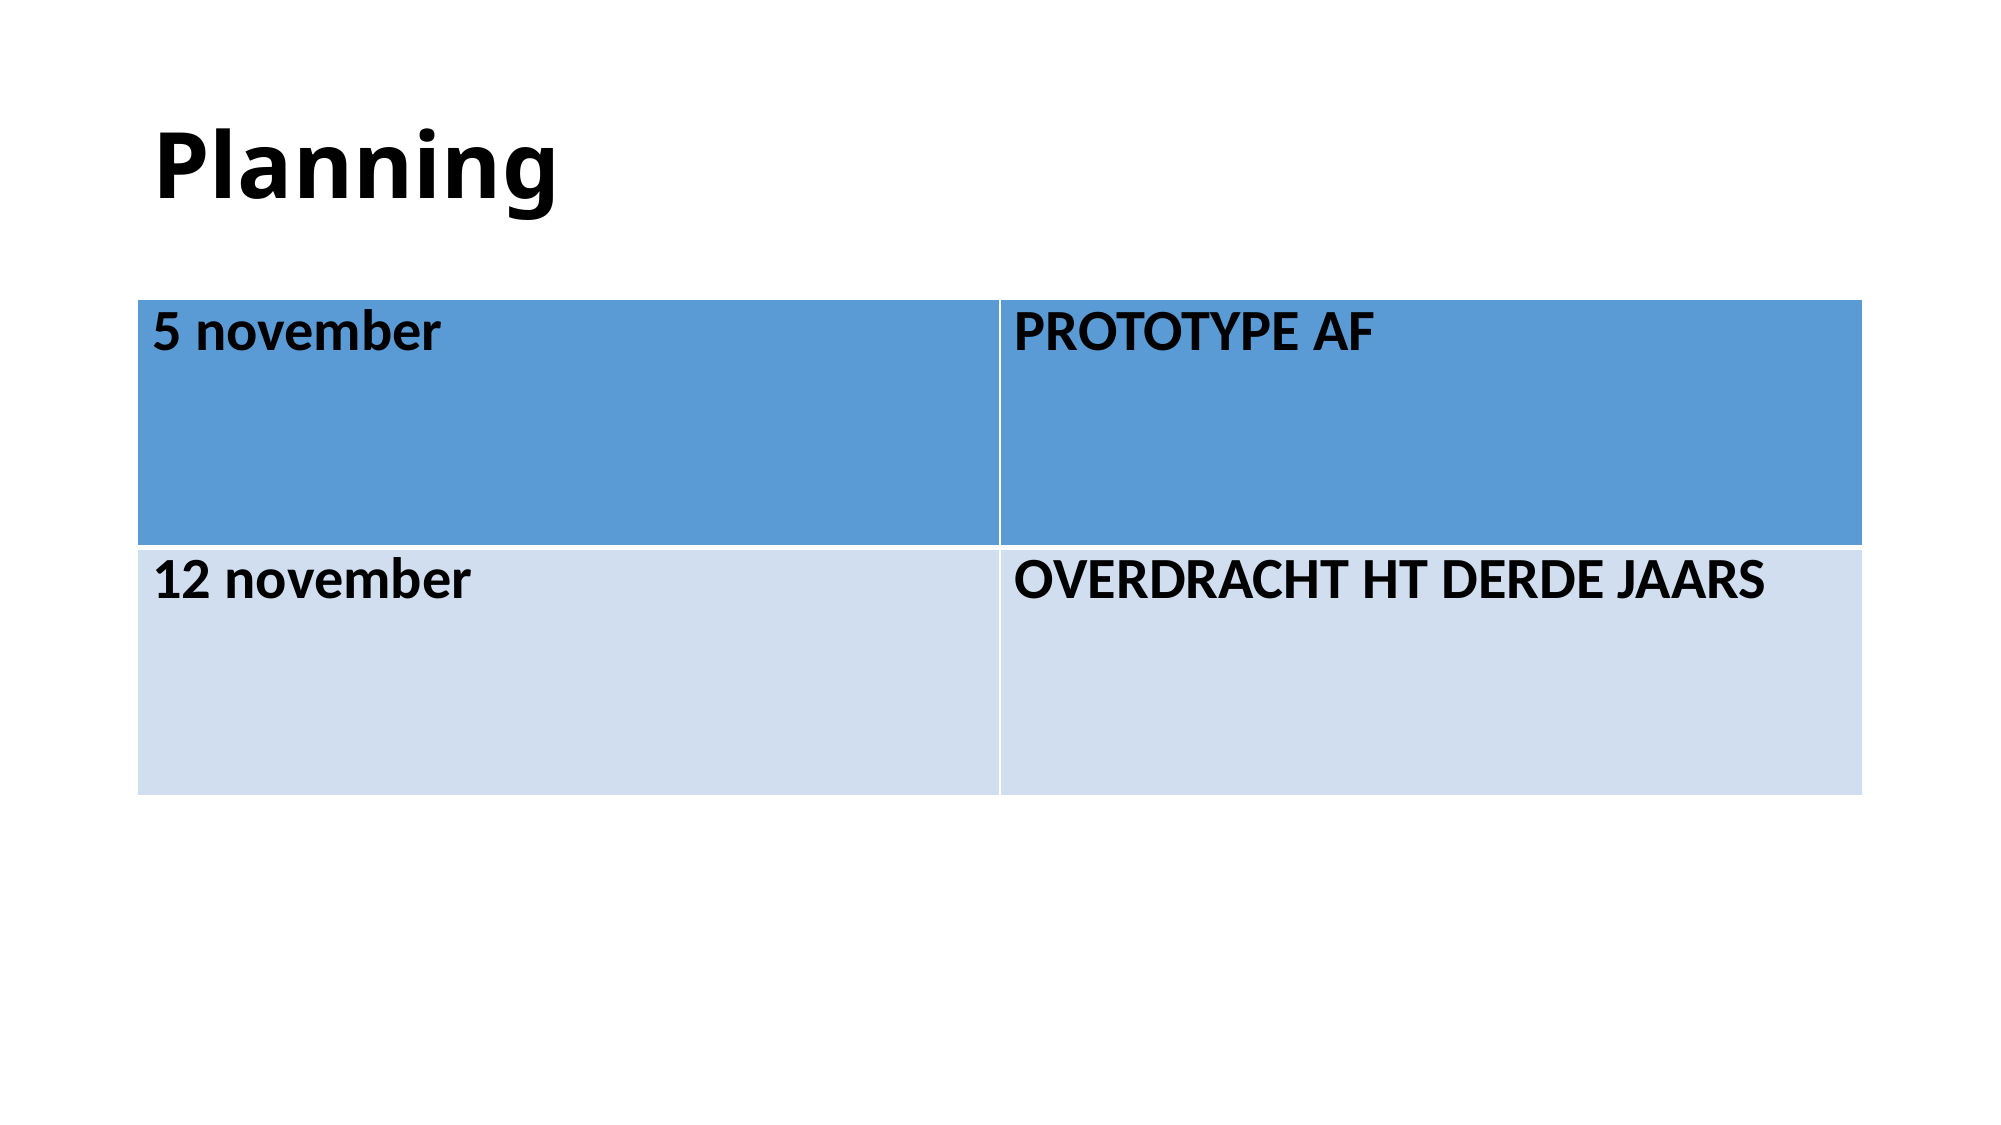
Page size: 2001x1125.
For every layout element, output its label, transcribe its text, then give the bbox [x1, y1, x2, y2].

table_header 5 november [138, 300, 999, 545]
table_cell OVERDRACHT HT DERDE JAARS [1001, 550, 1862, 795]
table_cell 12 november [138, 550, 999, 795]
table_header PROTOTYPE AF [1001, 300, 1862, 545]
title Planning [137, 59, 1863, 278]
